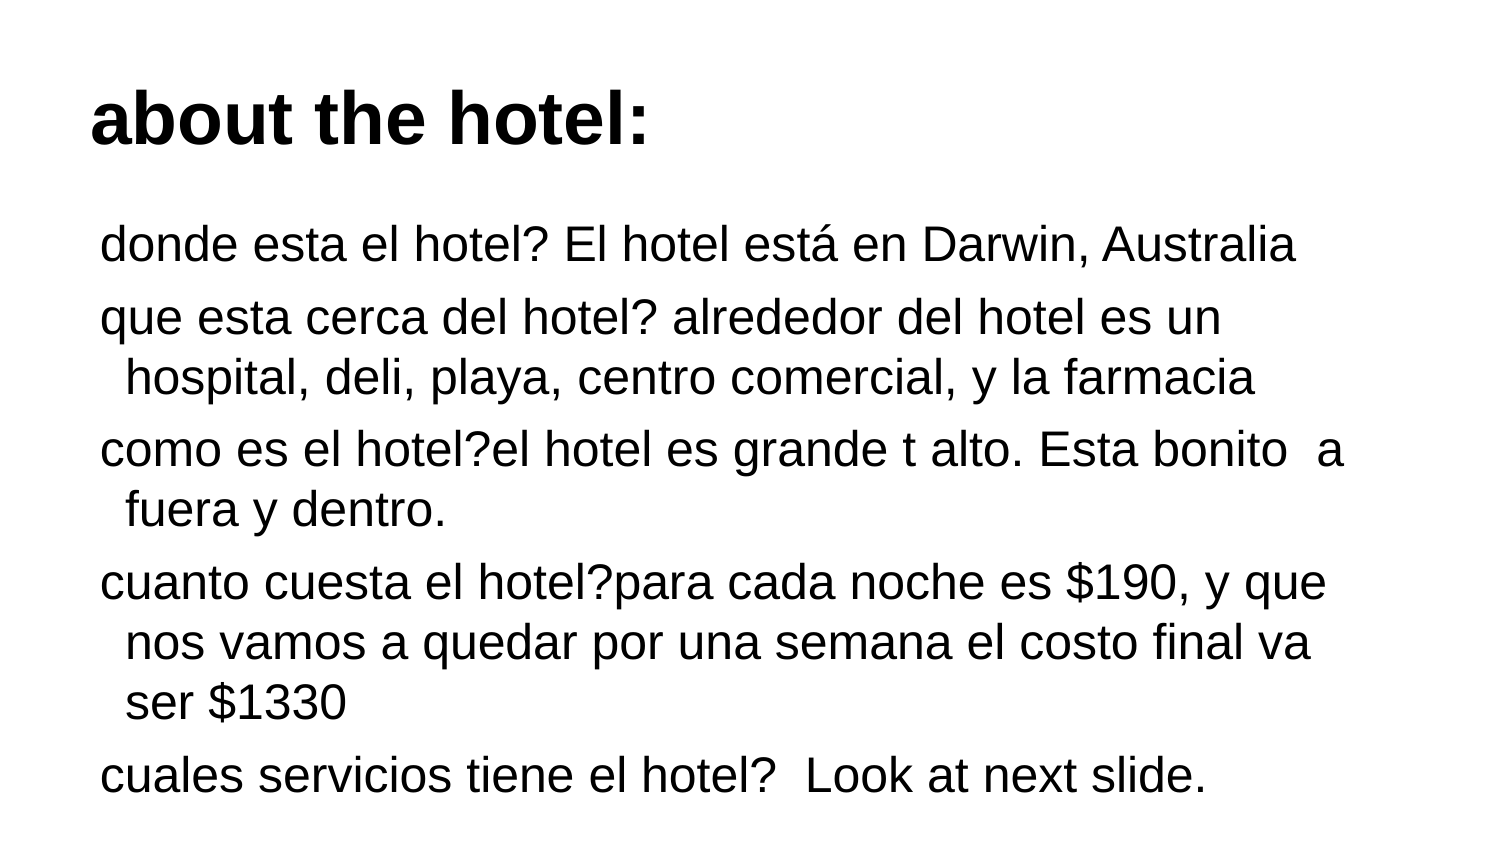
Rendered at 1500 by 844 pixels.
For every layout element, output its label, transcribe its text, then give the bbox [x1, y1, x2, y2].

list donde esta el hotel? El hotel está en Darwin, Australia que esta cerca del hotel? alrededor del hotel es un hospital, deli, playa, centro comercial, y la farmacia como es el hotel?el hotel es grande t alto. Esta bonito a fuera y dentro. cuanto cuesta el hotel?para cada noche es $190, y que nos vamos a quedar por una semana el costo final va ser $1330 cuales servicios tiene el hotel? Look at next slide. [53, 196, 1404, 808]
title about the hotel: [75, 33, 1425, 175]
